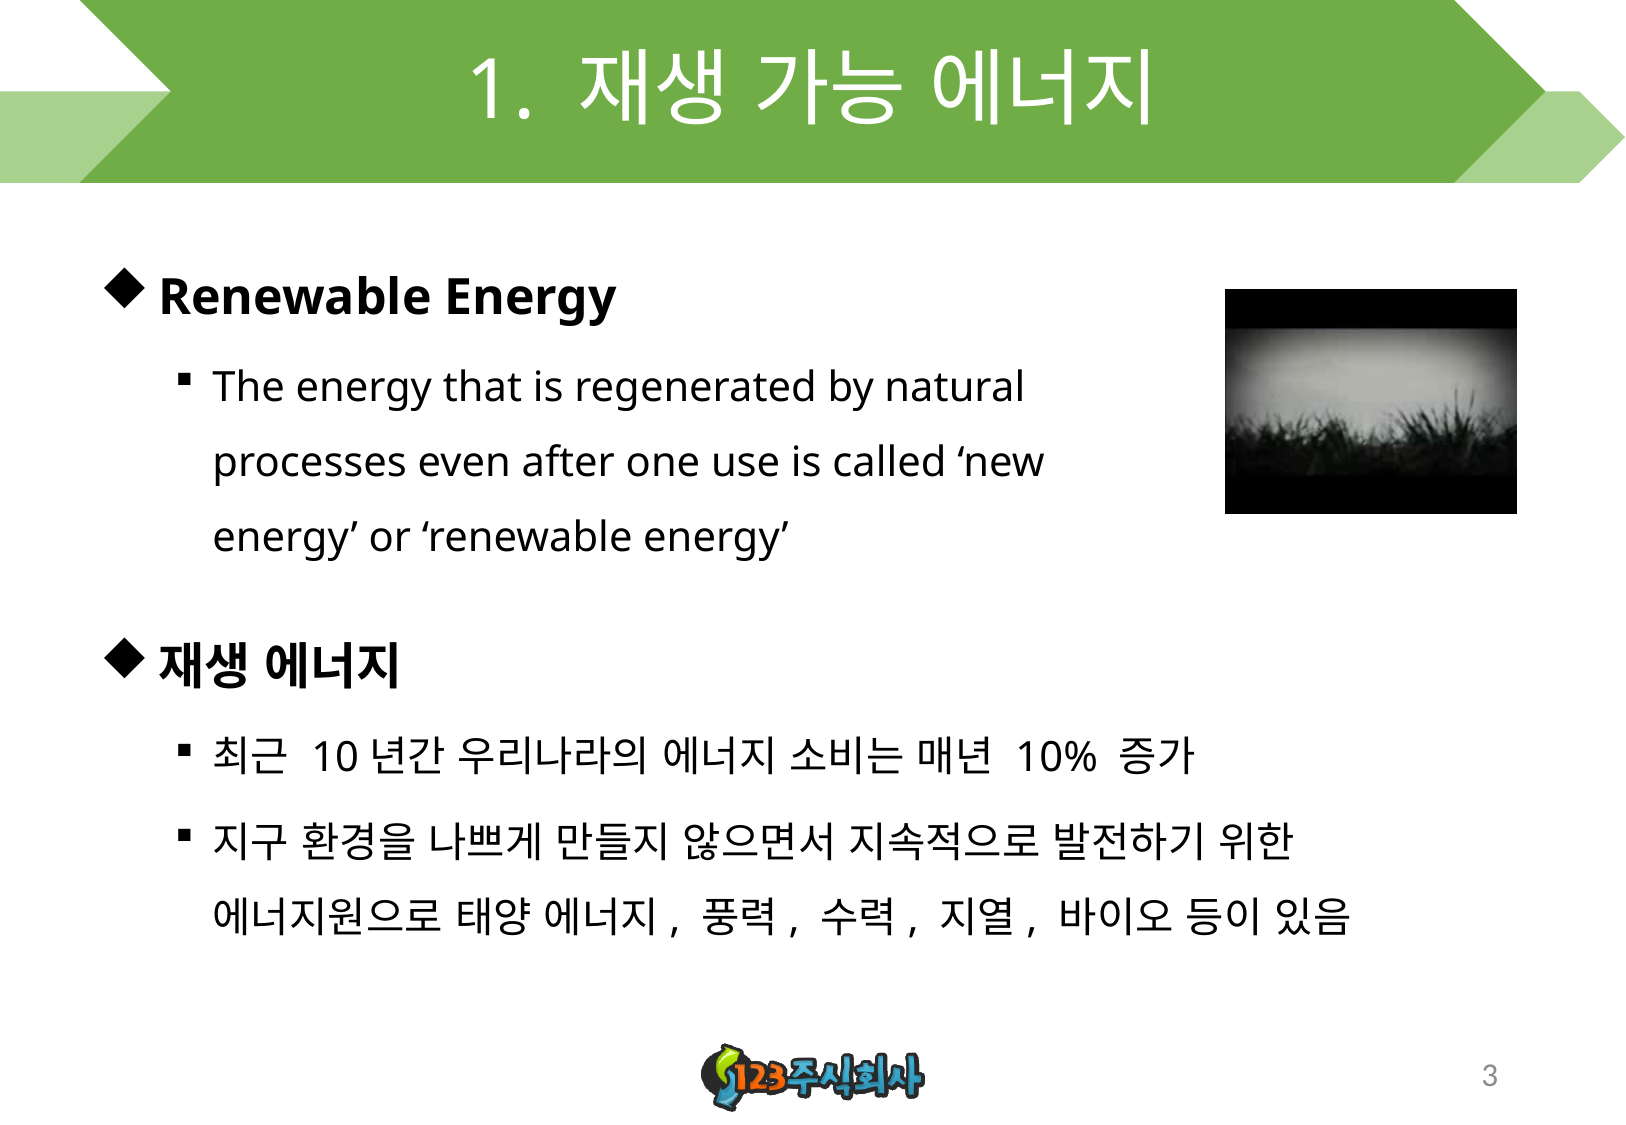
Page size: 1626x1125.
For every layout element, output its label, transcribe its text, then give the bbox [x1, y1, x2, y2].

title 1. 재생 가능 에너지 [0, 0, 1625, 183]
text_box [1224, 288, 1518, 515]
picture [690, 1031, 935, 1122]
list 재생 에너지 최근 10년간 우리나라의 에너지 소비는 매년 10% 증가 지구 환경을 나쁘게 만들지 않으면서 지속적으로 발전하기 위한 에너지원으로 태양 에너지, 풍력, 수력, 지열, 바이오 등이 있음 [84, 597, 1499, 976]
slide_number 3 [1147, 1042, 1514, 1103]
text_box Renewable Energy The energy that is regenerated by natural processes even after one use is called ‘new energy’ or ‘renewable energy’ [84, 226, 1207, 594]
